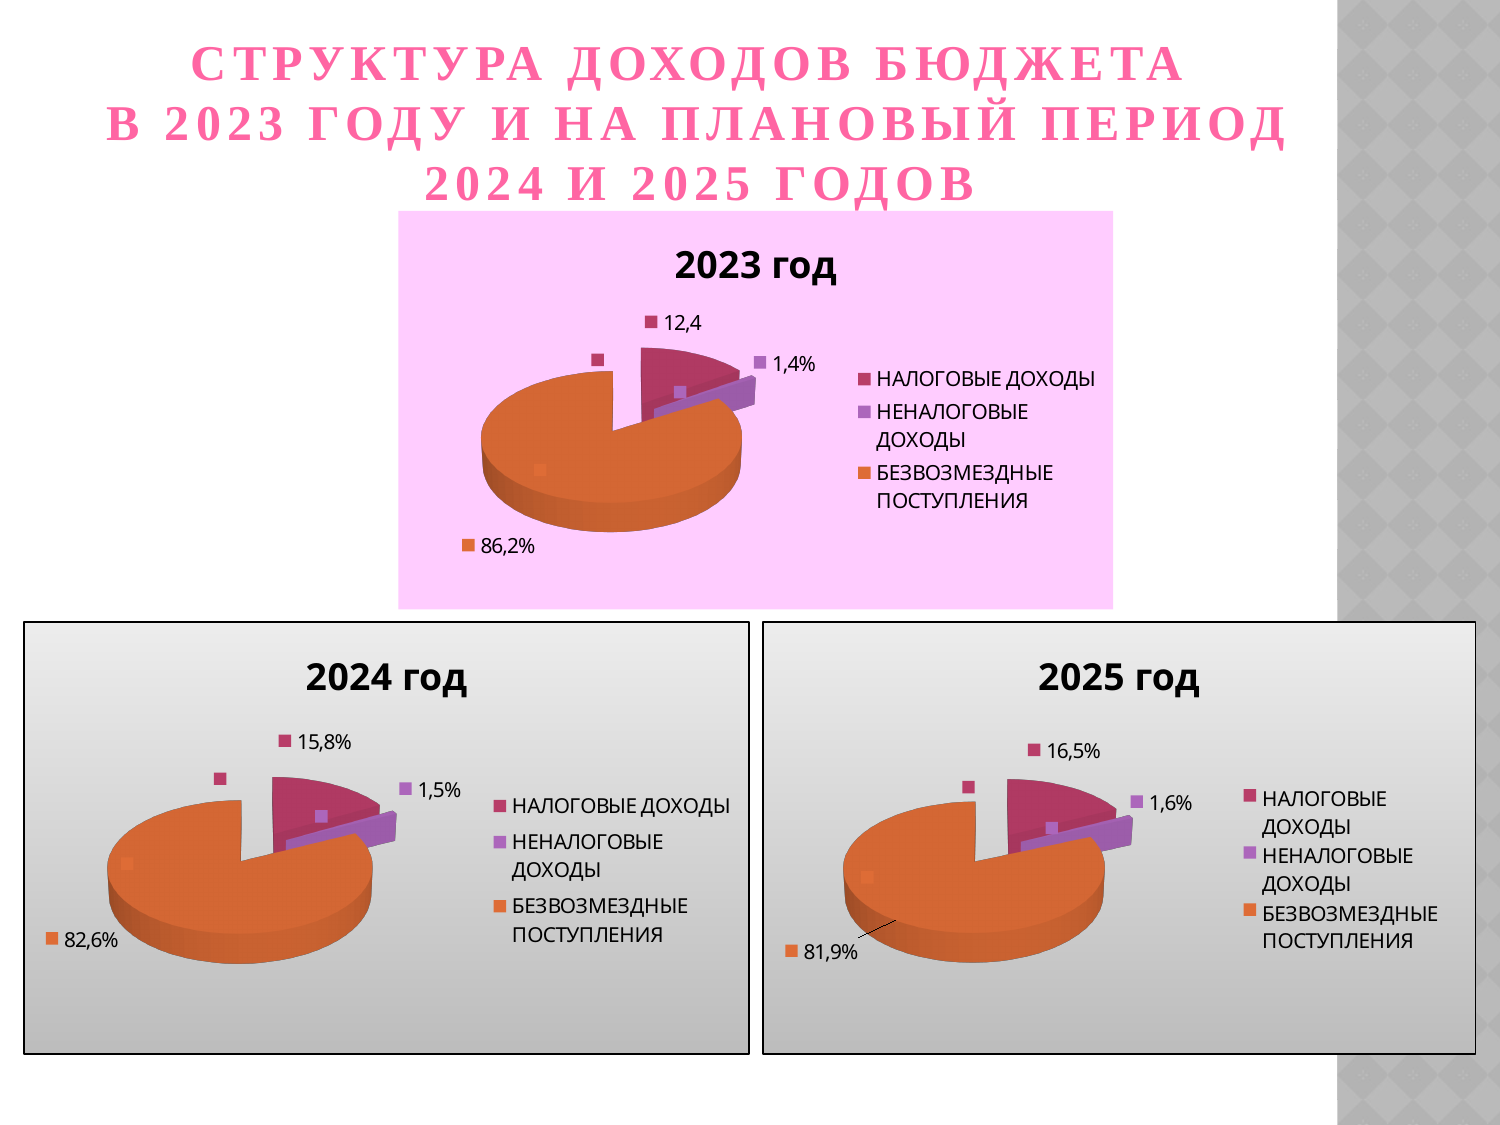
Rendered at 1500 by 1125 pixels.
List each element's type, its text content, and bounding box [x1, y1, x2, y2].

title СТРУКТУРА ДОХОДОВ БЮДЖЕТА В 2023 ГОДУ И НА ПЛАНОВЫЙ ПЕРИОД 2024 И 2025 ГОДОВ [75, 52, 1325, 211]
chart [761, 620, 1477, 1055]
chart [398, 210, 1114, 610]
chart [23, 620, 751, 1055]
table_cell 0,01 [1337, 0, 1500, 1125]
